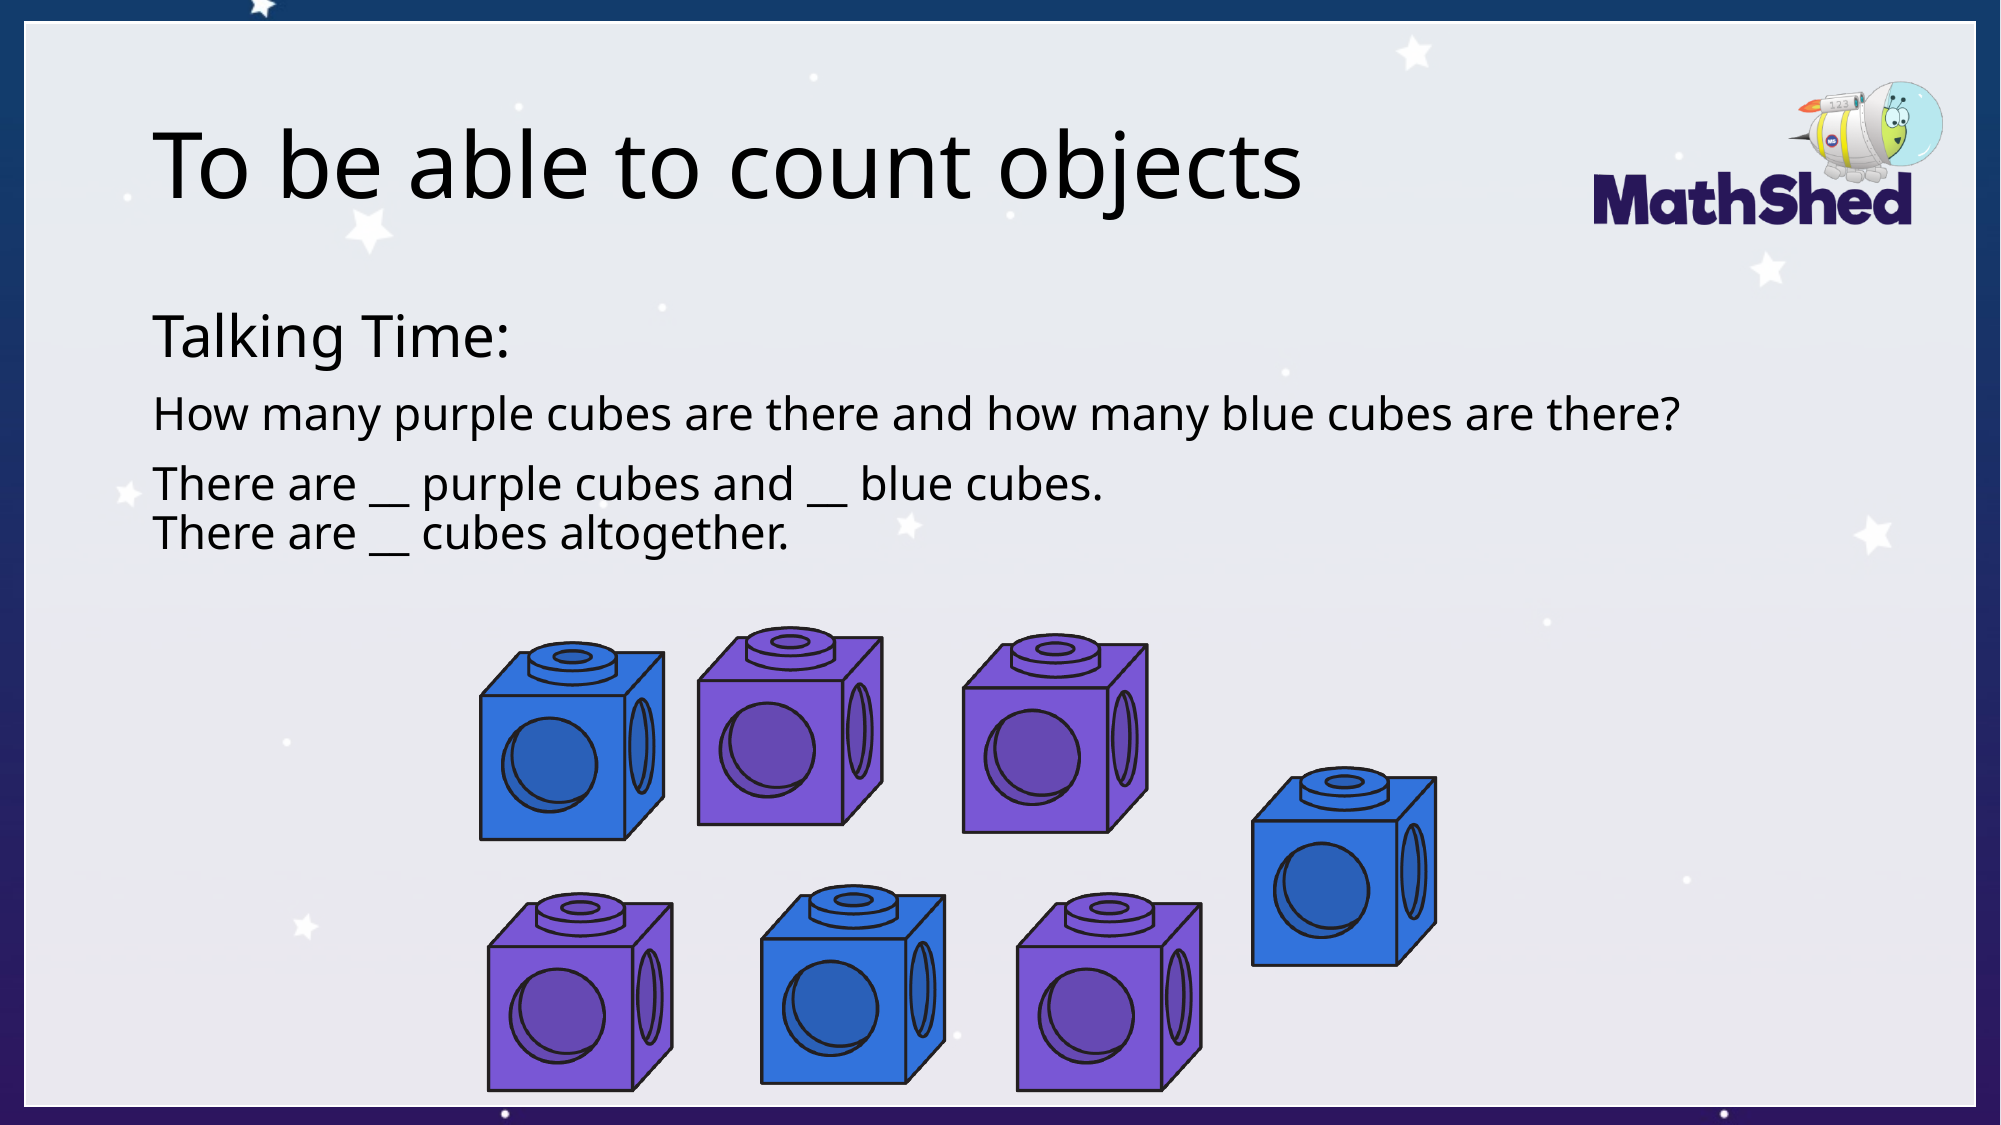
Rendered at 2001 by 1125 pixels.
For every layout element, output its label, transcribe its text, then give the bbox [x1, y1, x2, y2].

list Talking Time: How many purple cubes are there and how many blue cubes are there? There are __ purple cubes and __ blue cubes. There are __ cubes altogether. [137, 299, 1863, 1014]
title To be able to count objects [137, 59, 1578, 278]
picture [0, 0, 2001, 1125]
